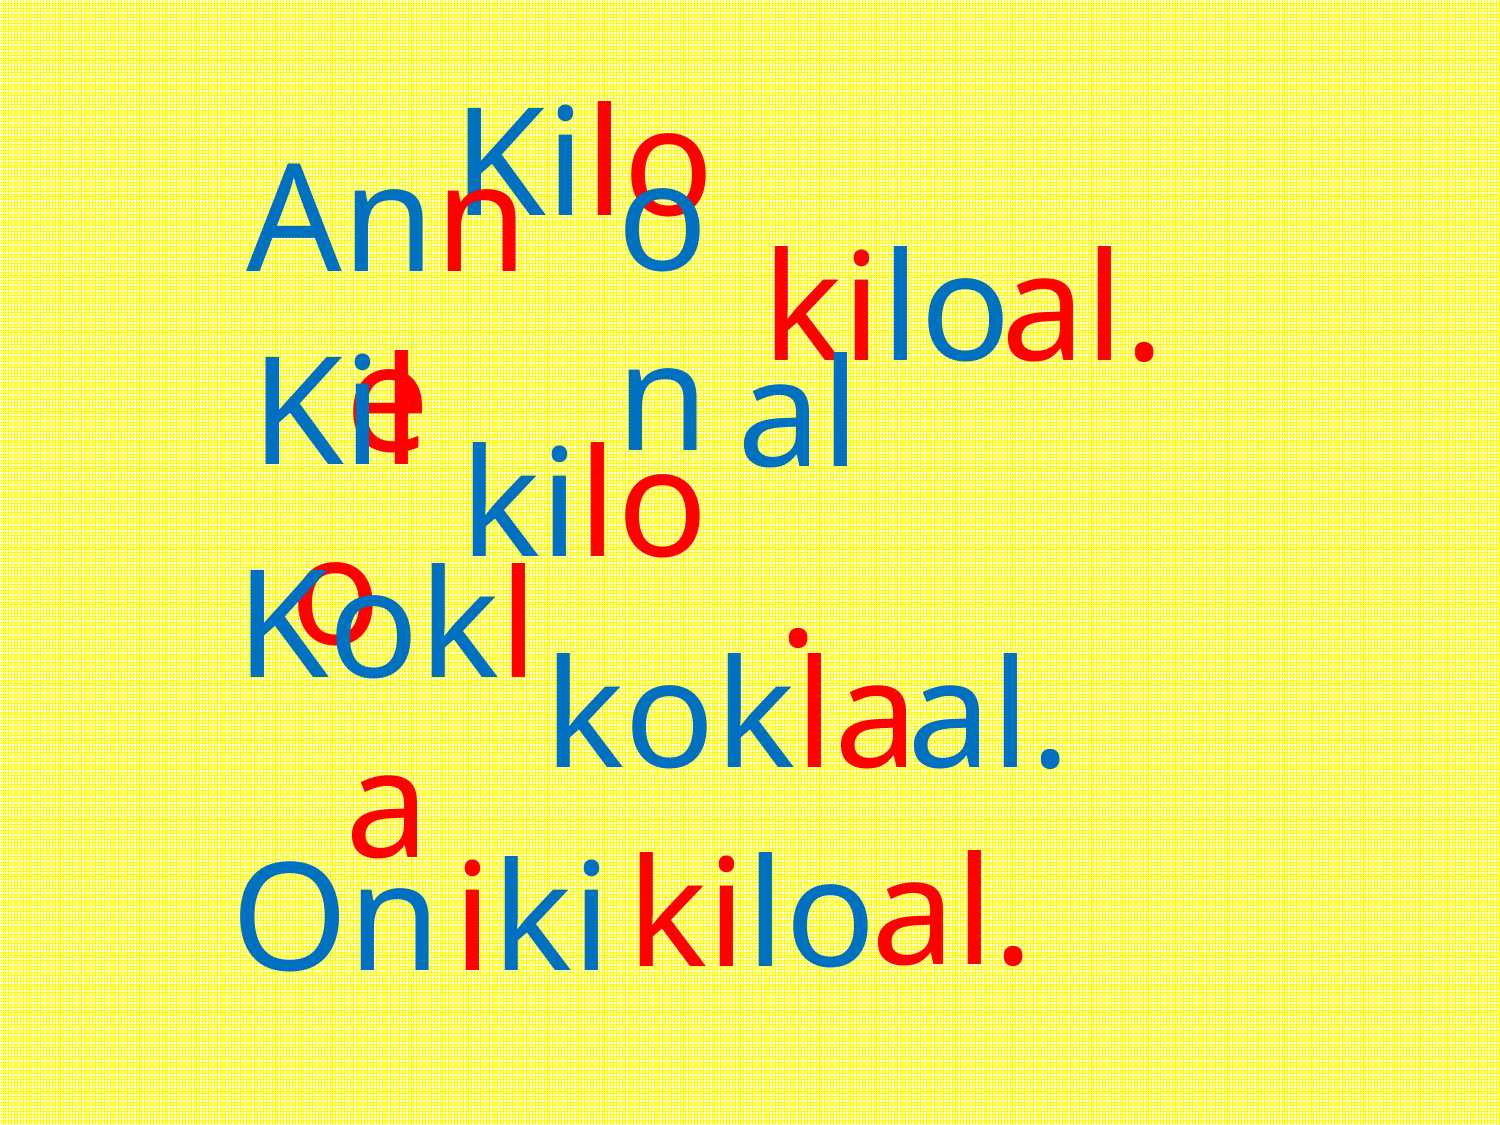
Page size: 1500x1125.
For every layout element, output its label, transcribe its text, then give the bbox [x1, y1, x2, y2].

text_box kilo [752, 206, 952, 395]
text_box Kokla [199, 614, 508, 802]
text_box kokla [508, 614, 889, 802]
text_box iki [435, 816, 630, 1004]
text_box on [574, 206, 752, 395]
text_box al. [889, 614, 1089, 802]
text_box Anne [216, 207, 559, 395]
text_box Kilo [428, 62, 741, 250]
text_box kilo [413, 402, 755, 591]
text_box al. [952, 206, 1214, 395]
text_box kilo [586, 812, 918, 1000]
text_box On [163, 825, 435, 996]
text_box al. [855, 810, 1050, 998]
text_box al. [710, 403, 887, 591]
text_box Kilo [220, 400, 452, 589]
